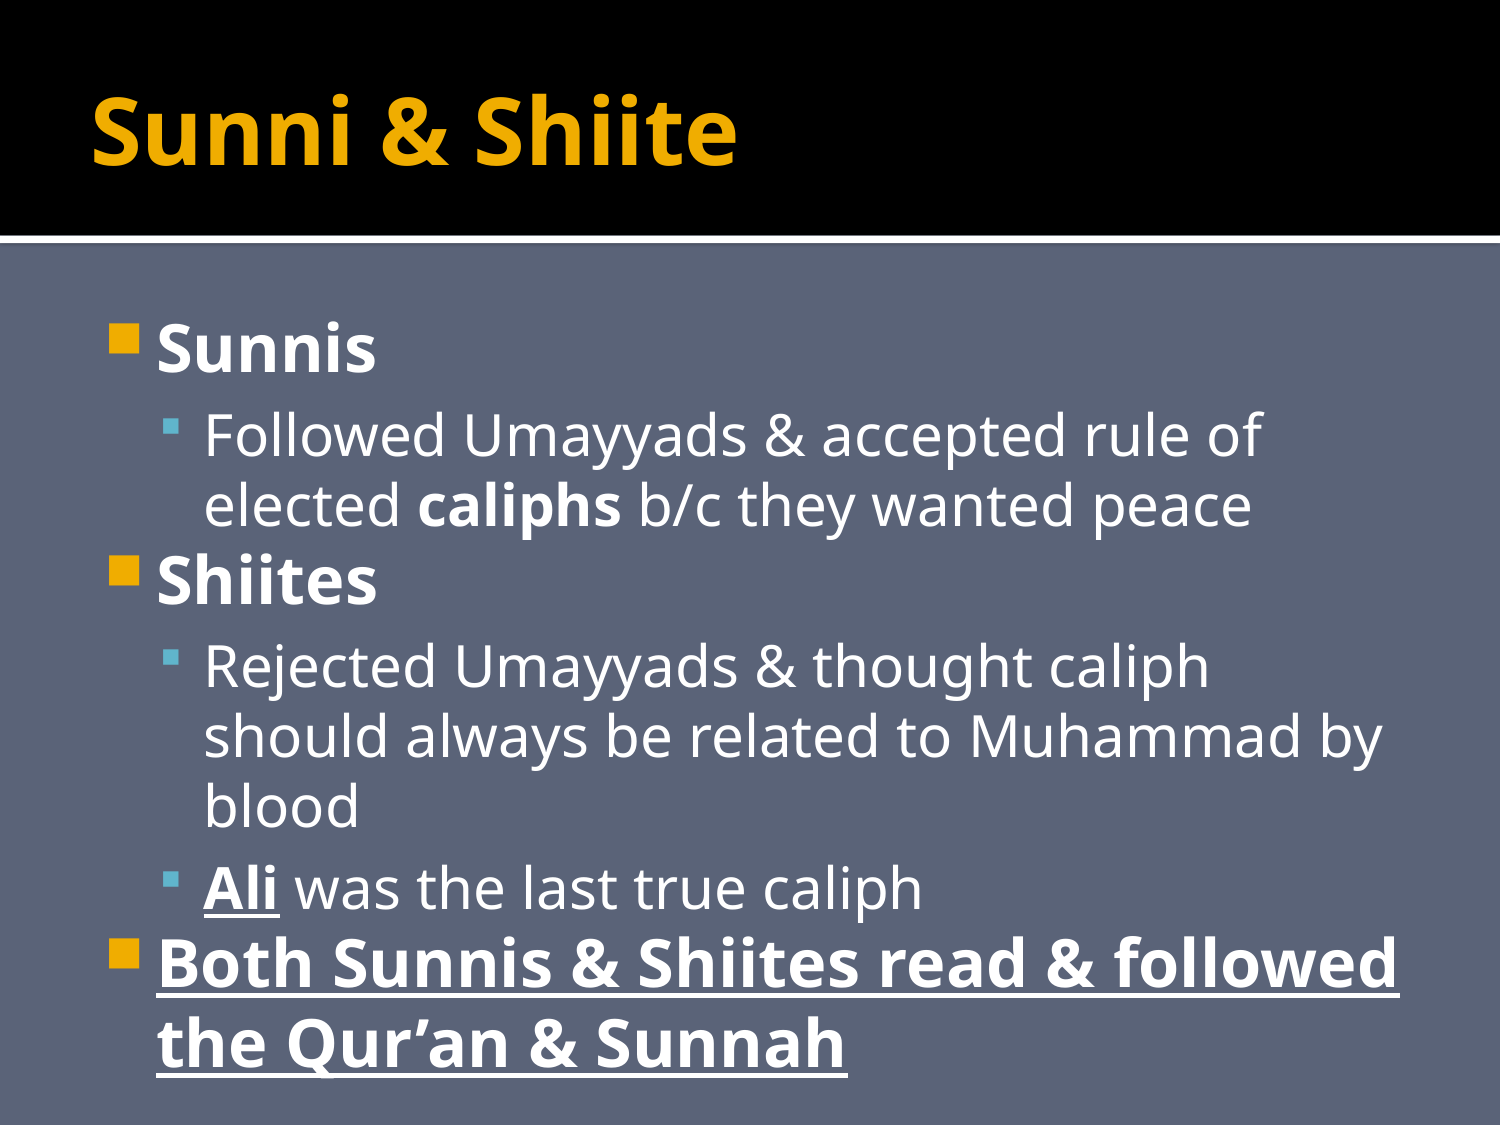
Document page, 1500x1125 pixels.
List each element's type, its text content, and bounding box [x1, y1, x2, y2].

list Sunnis Followed Umayyads & accepted rule of elected caliphs b/c they wanted peace Shiites Rejected Umayyads & thought caliph should always be related to Muhammad by blood Ali was the last true caliph Both Sunnis & Shiites read & followed the Qur’an & Sunnah [75, 291, 1425, 1050]
title Sunni & Shiite [75, 25, 1425, 231]
